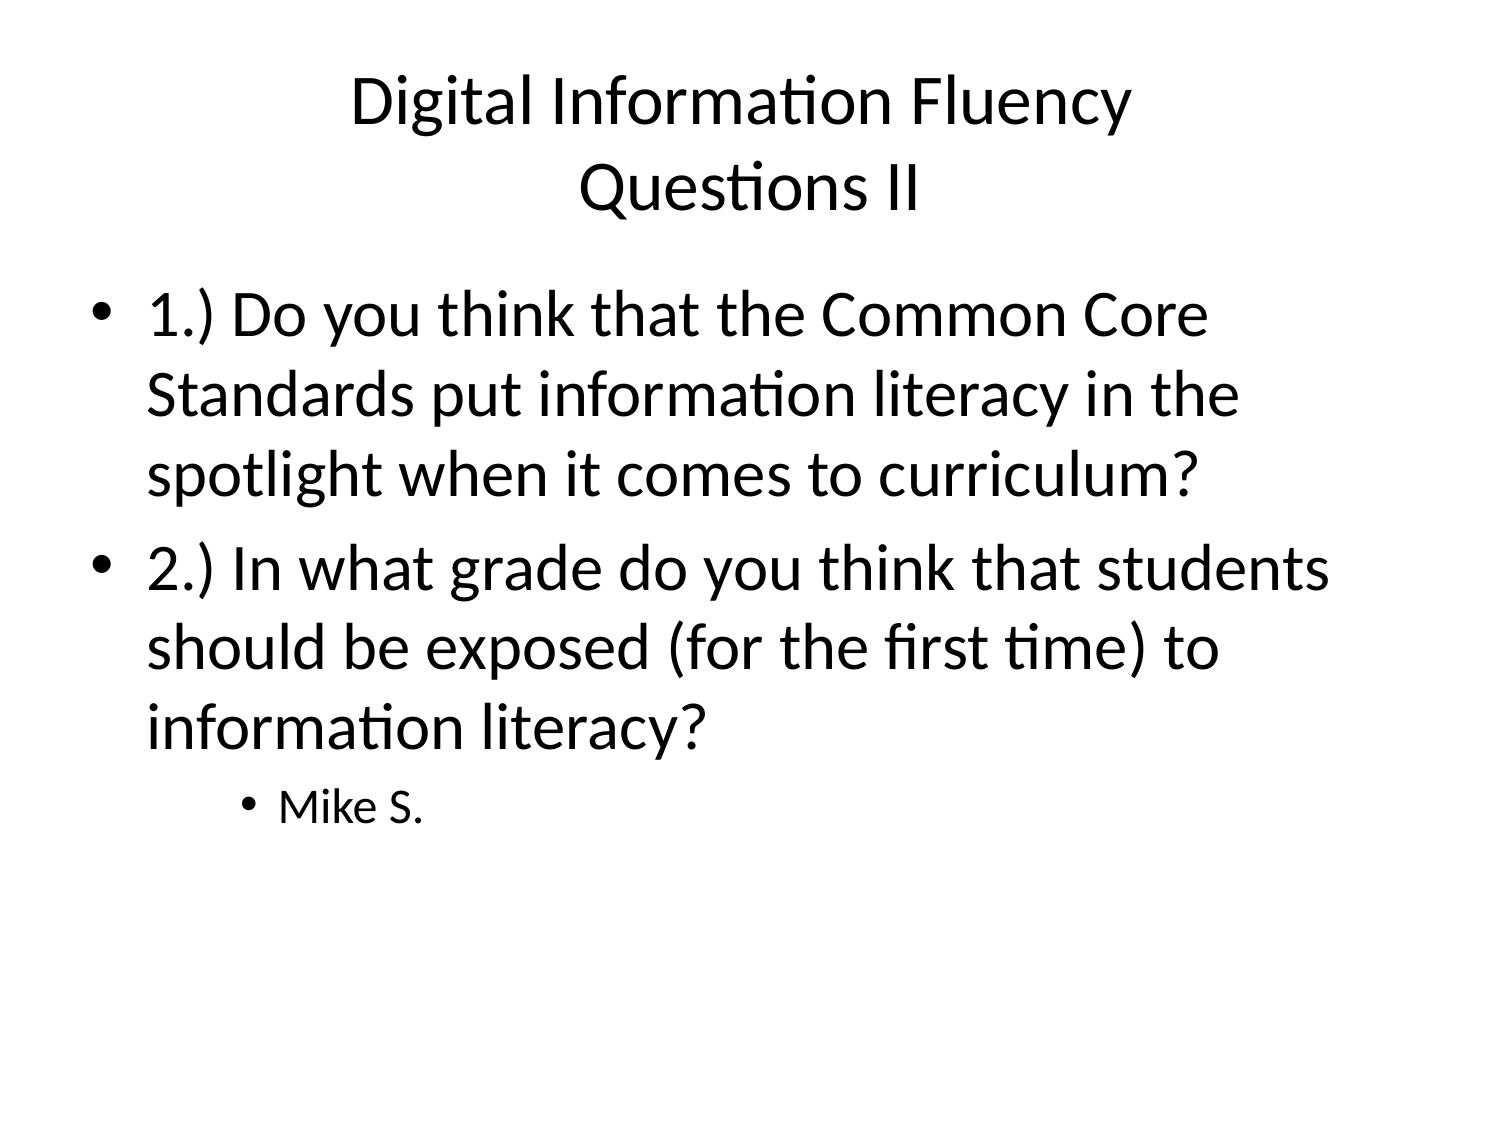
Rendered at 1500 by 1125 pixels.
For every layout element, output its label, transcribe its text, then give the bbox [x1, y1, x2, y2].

title Digital Information Fluency Questions II [75, 45, 1425, 233]
list 1.) Do you think that the Common Core Standards put information literacy in the spotlight when it comes to curriculum? 2.) In what grade do you think that students should be exposed (for the first time) to information literacy? Mike S. [75, 262, 1425, 1005]
